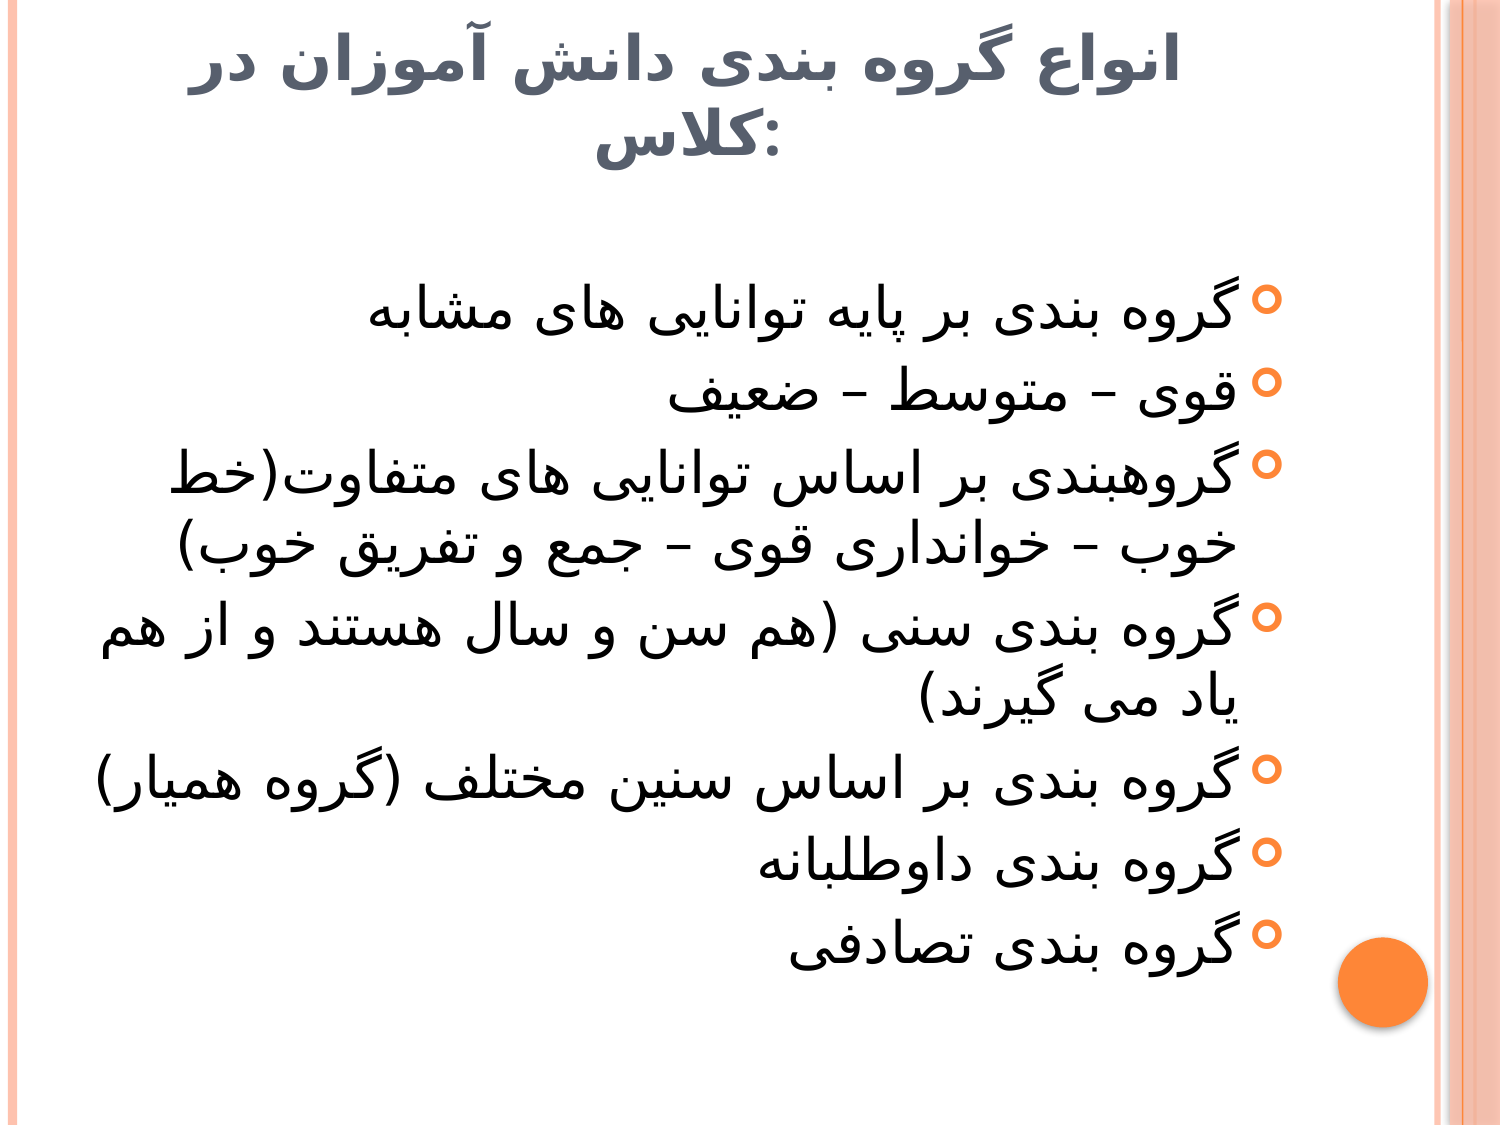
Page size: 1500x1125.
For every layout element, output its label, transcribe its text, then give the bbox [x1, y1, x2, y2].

title انواع گروه بندی دانش آموزان در کلاس: [75, 45, 1300, 175]
list گروه بندی بر پایه توانایی های مشابه قوی – متوسط – ضعیف گروهبندی بر اساس توانایی های متفاوت(خط خوب – خوانداری قوی – جمع و تفریق خوب) گروه بندی سنی (هم سن و سال هستند و از هم یاد می گیرند) گروه بندی بر اساس سنین مختلف (گروه همیار) گروه بندی داوطلبانه گروه بندی تصادفی [75, 262, 1300, 1062]
